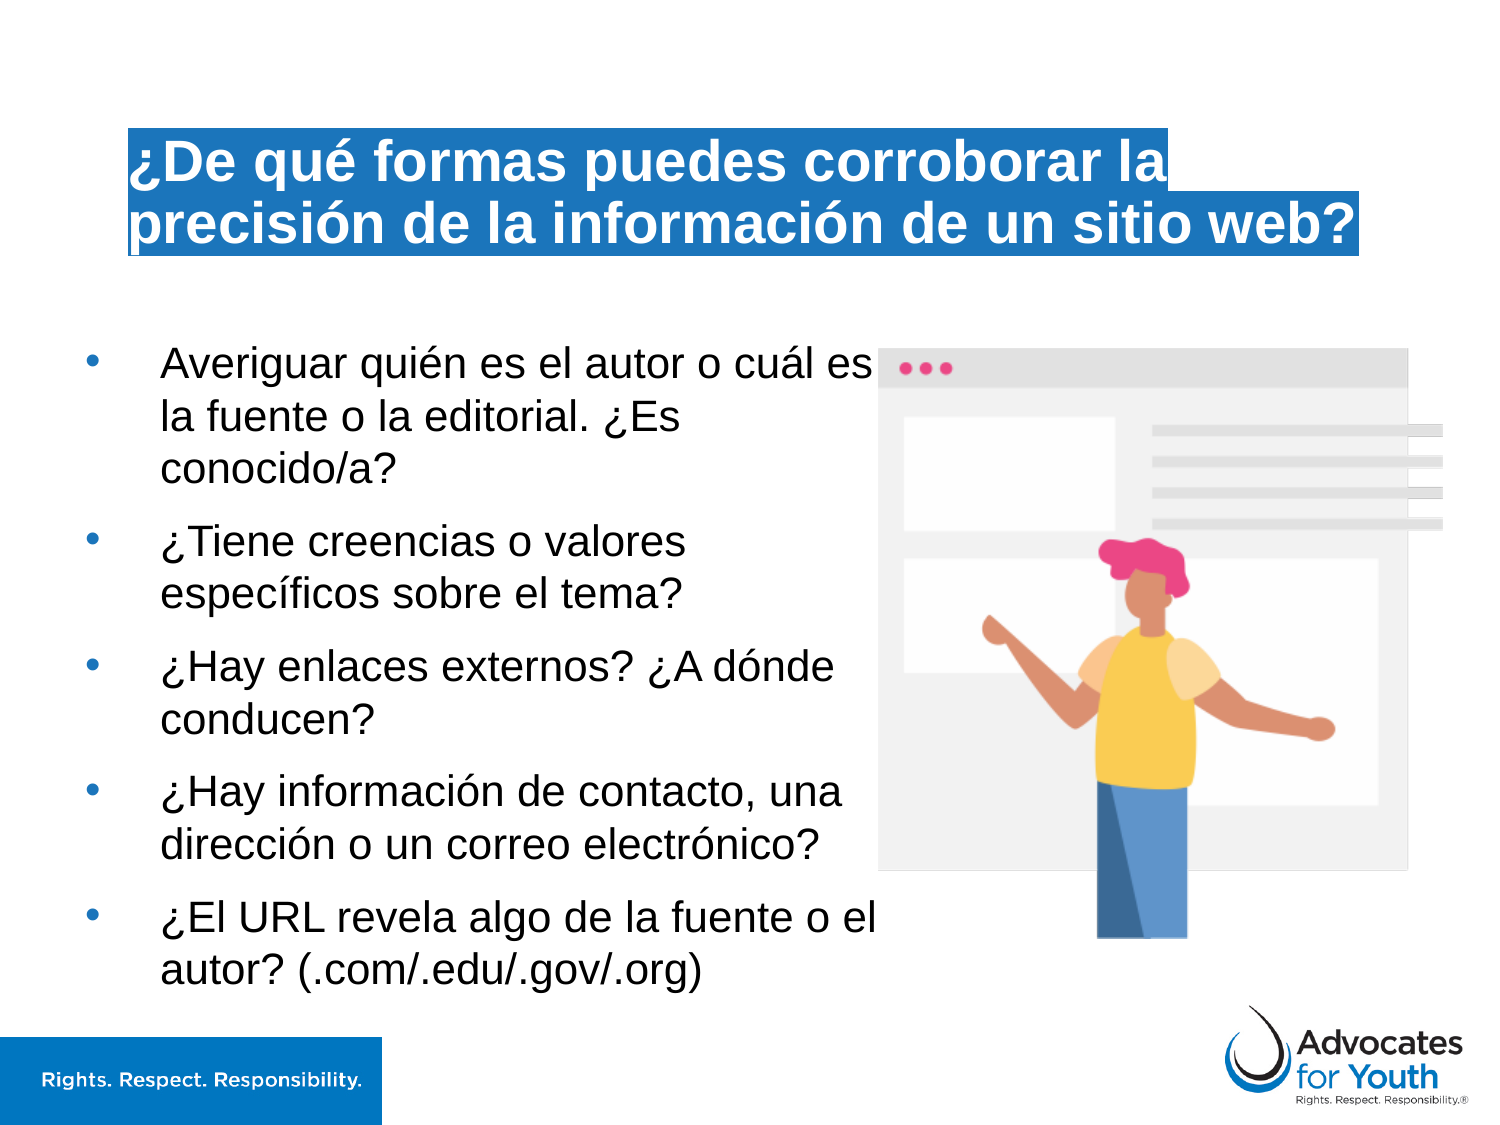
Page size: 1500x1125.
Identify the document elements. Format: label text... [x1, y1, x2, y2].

title ¿De qué formas puedes corroborar la precisión de la información de un sitio web? [112, 99, 1388, 288]
picture [878, 348, 1443, 939]
picture [0, 1037, 382, 1125]
list Averiguar quién es el autor o cuál es la fuente o la editorial. ¿Es conocido/a? ¿Tiene creencias o valores específicos sobre el tema? ¿Hay enlaces externos? ¿A dónde conducen? ¿Hay información de contacto, una dirección o un correo electrónico? ¿El URL revela algo de la fuente o el autor? (.com/.edu/.gov/.org) [64, 326, 901, 1002]
picture [1200, 990, 1500, 1125]
